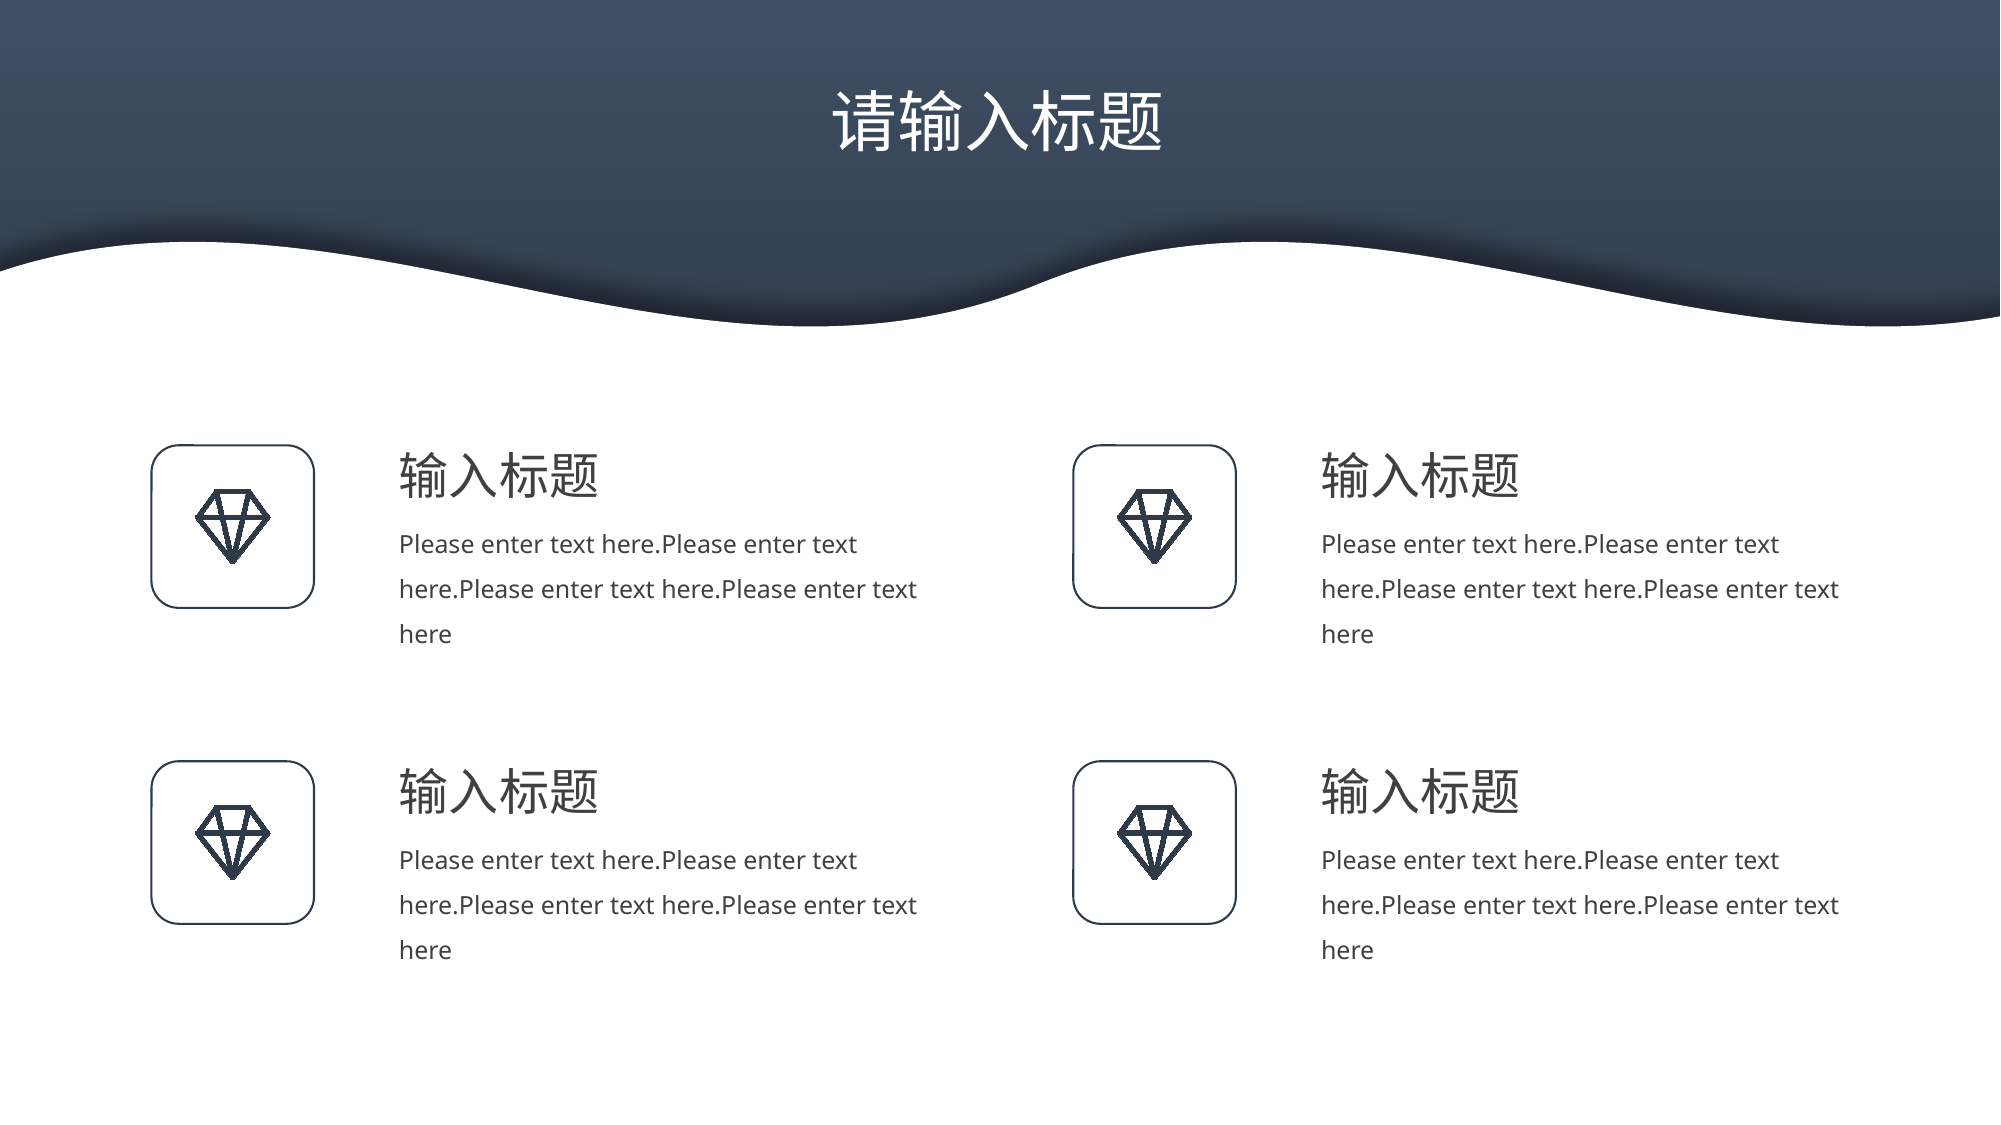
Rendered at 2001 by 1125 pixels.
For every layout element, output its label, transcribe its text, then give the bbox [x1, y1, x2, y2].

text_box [1073, 761, 1236, 924]
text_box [151, 445, 314, 608]
text_box [0, 240, 2000, 1125]
text_box Please enter text here.Please enter text here.Please enter text here.Please enter text here [1306, 506, 1873, 656]
text_box Please enter text here.Please enter text here.Please enter text here.Please enter text here [1306, 822, 1873, 972]
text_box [1073, 445, 1236, 608]
text_box Please enter text here.Please enter text here.Please enter text here.Please enter text here [384, 506, 951, 656]
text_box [151, 761, 314, 924]
text_box 请输入标题 [815, 72, 1180, 167]
text_box 输入标题 [384, 753, 908, 828]
text_box Please enter text here.Please enter text here.Please enter text here.Please enter text here [384, 822, 951, 972]
text_box 输入标题 [384, 437, 908, 512]
text_box [0, 0, 2000, 294]
text_box 输入标题 [1306, 753, 1830, 828]
text_box 输入标题 [1306, 437, 1830, 512]
